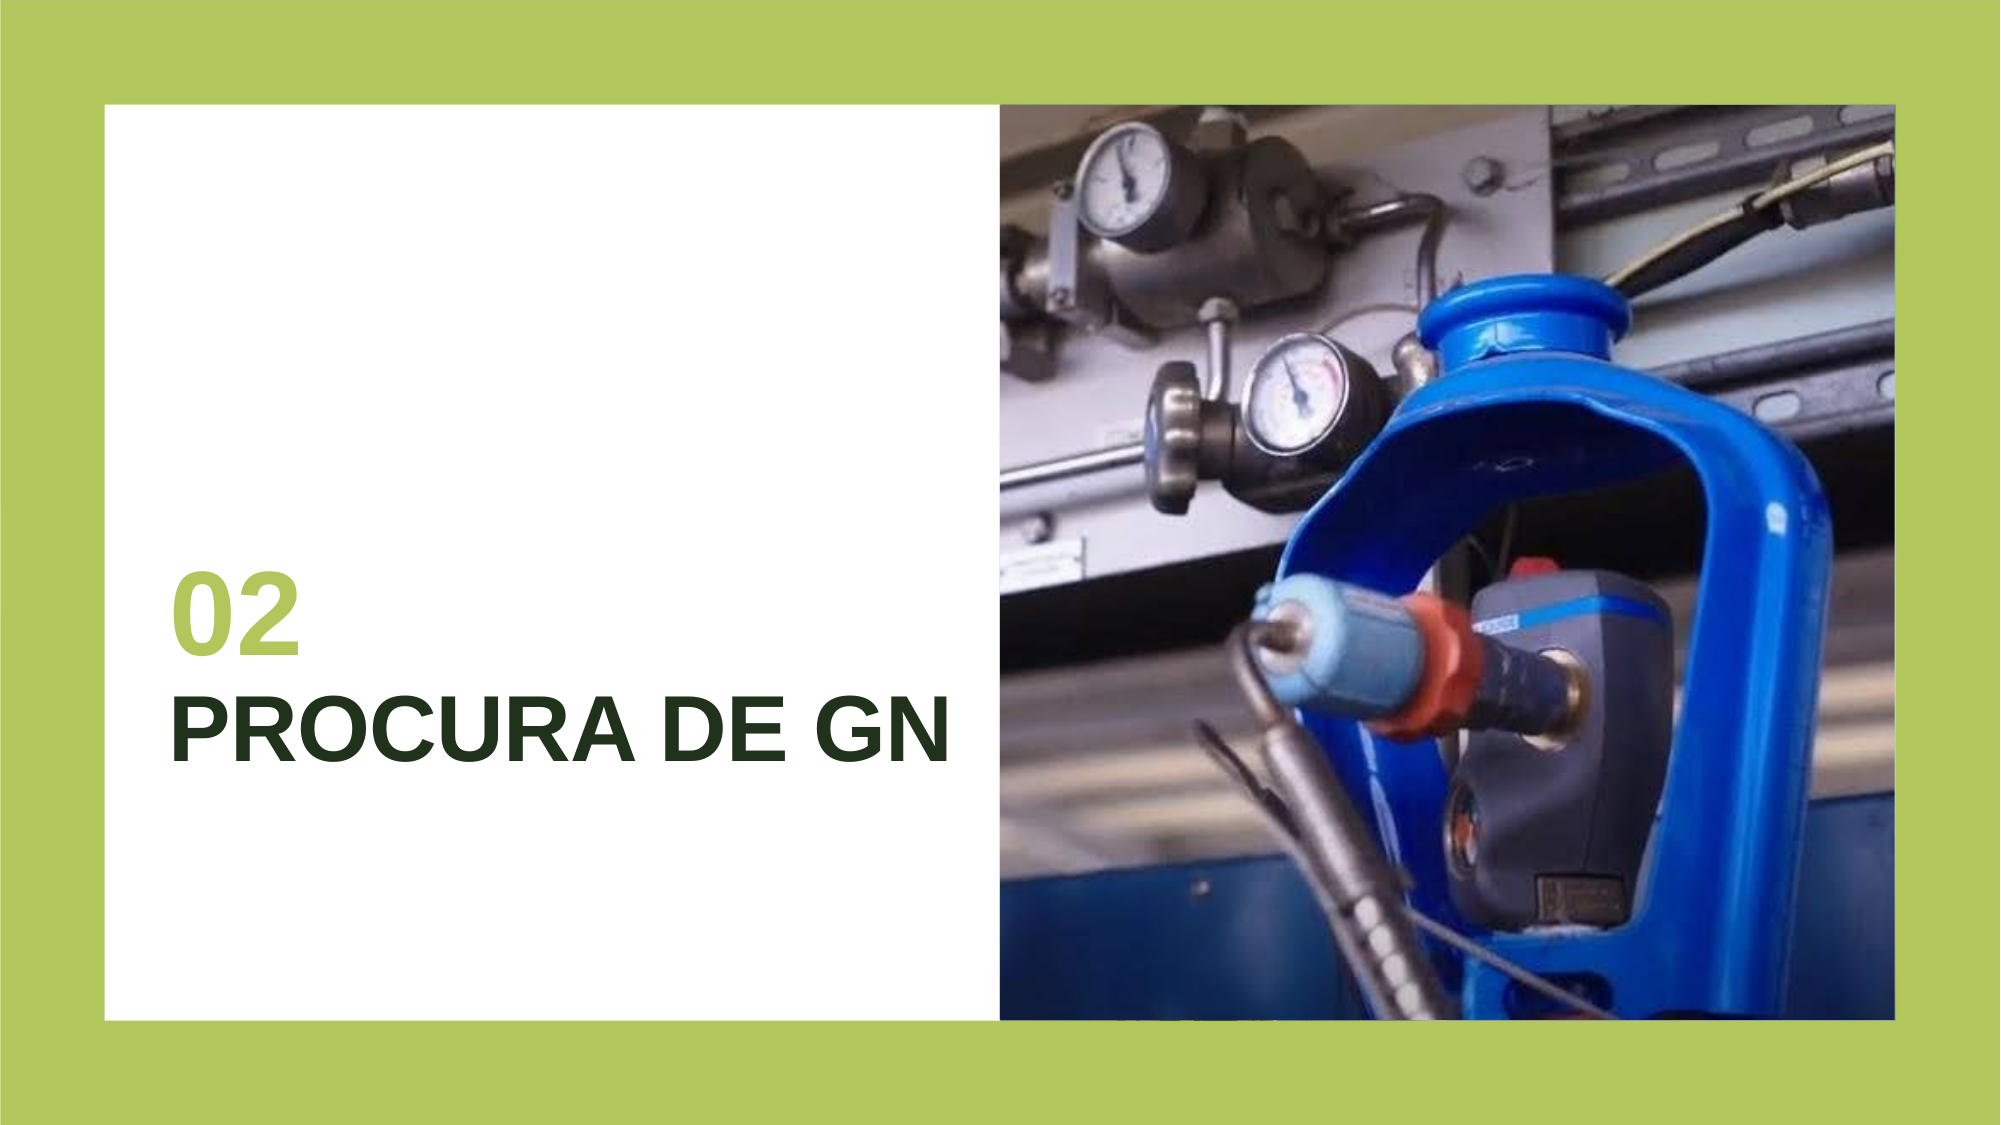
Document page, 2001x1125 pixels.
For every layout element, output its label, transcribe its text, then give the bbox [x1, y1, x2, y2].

text_box PROCURA DE GN [167, 679, 966, 781]
picture [0, 0, 2000, 1125]
text_box 02 [168, 534, 398, 679]
